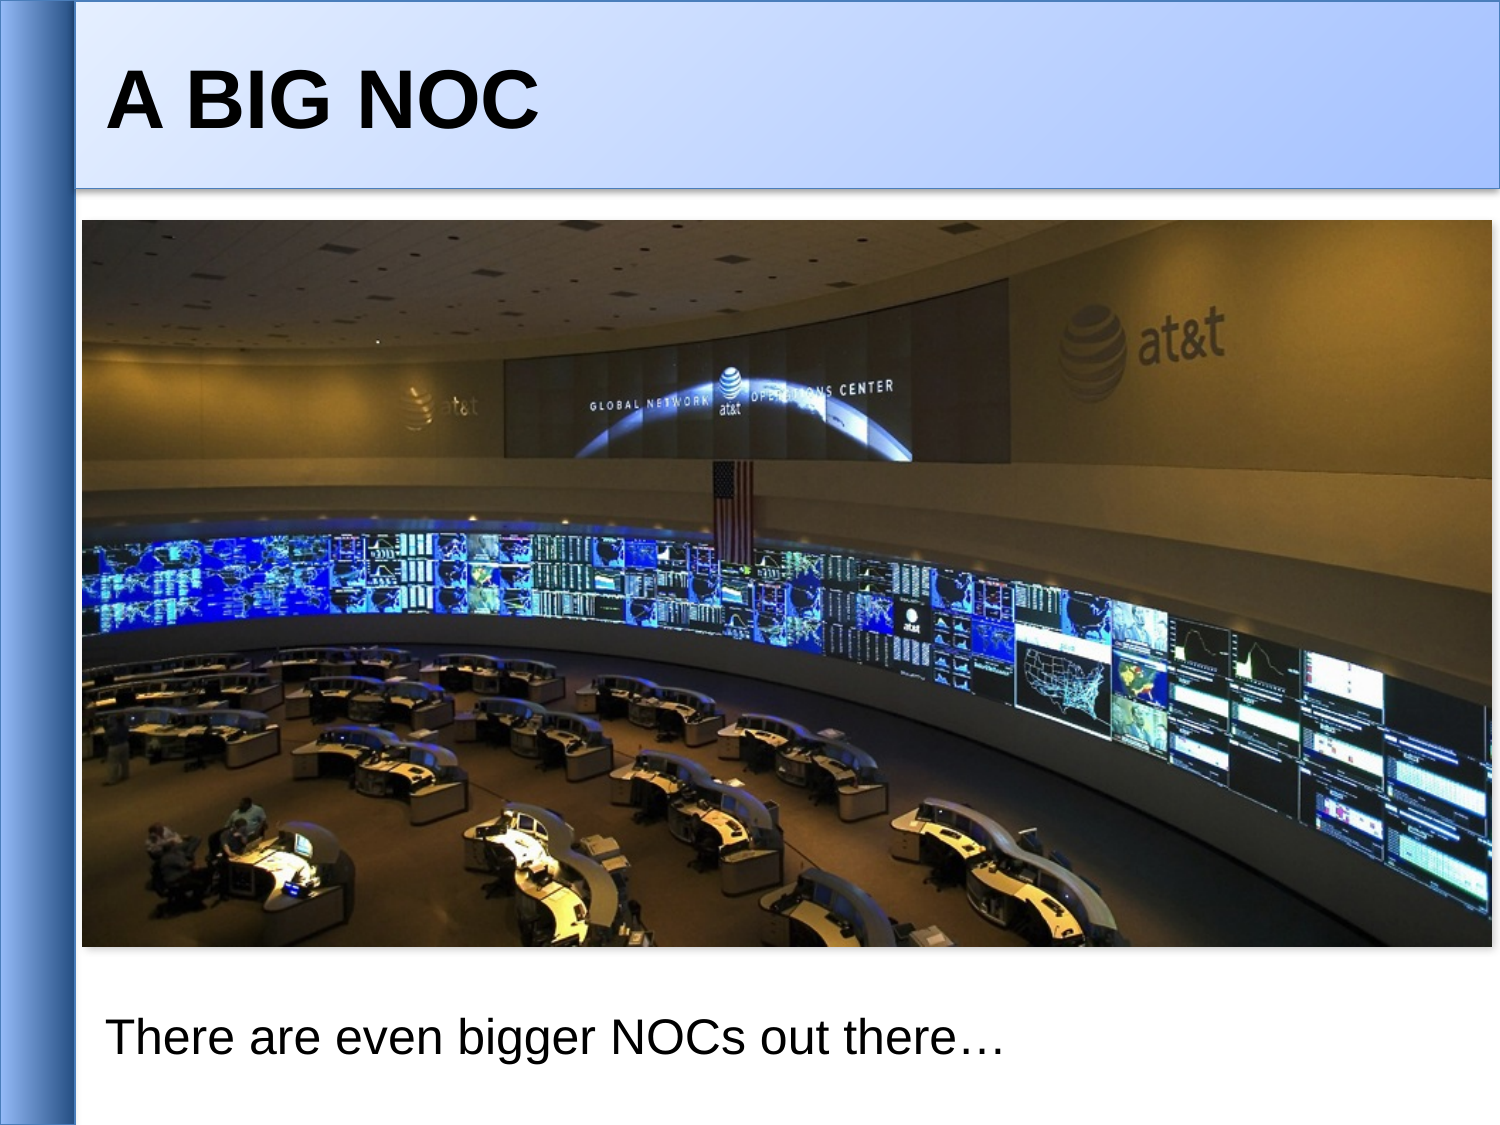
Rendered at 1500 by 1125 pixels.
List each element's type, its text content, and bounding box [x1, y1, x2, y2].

title A BIG NOC [74, 0, 1500, 189]
picture [81, 220, 1492, 948]
text_box There are even bigger NOCs out there… [90, 997, 1024, 1072]
